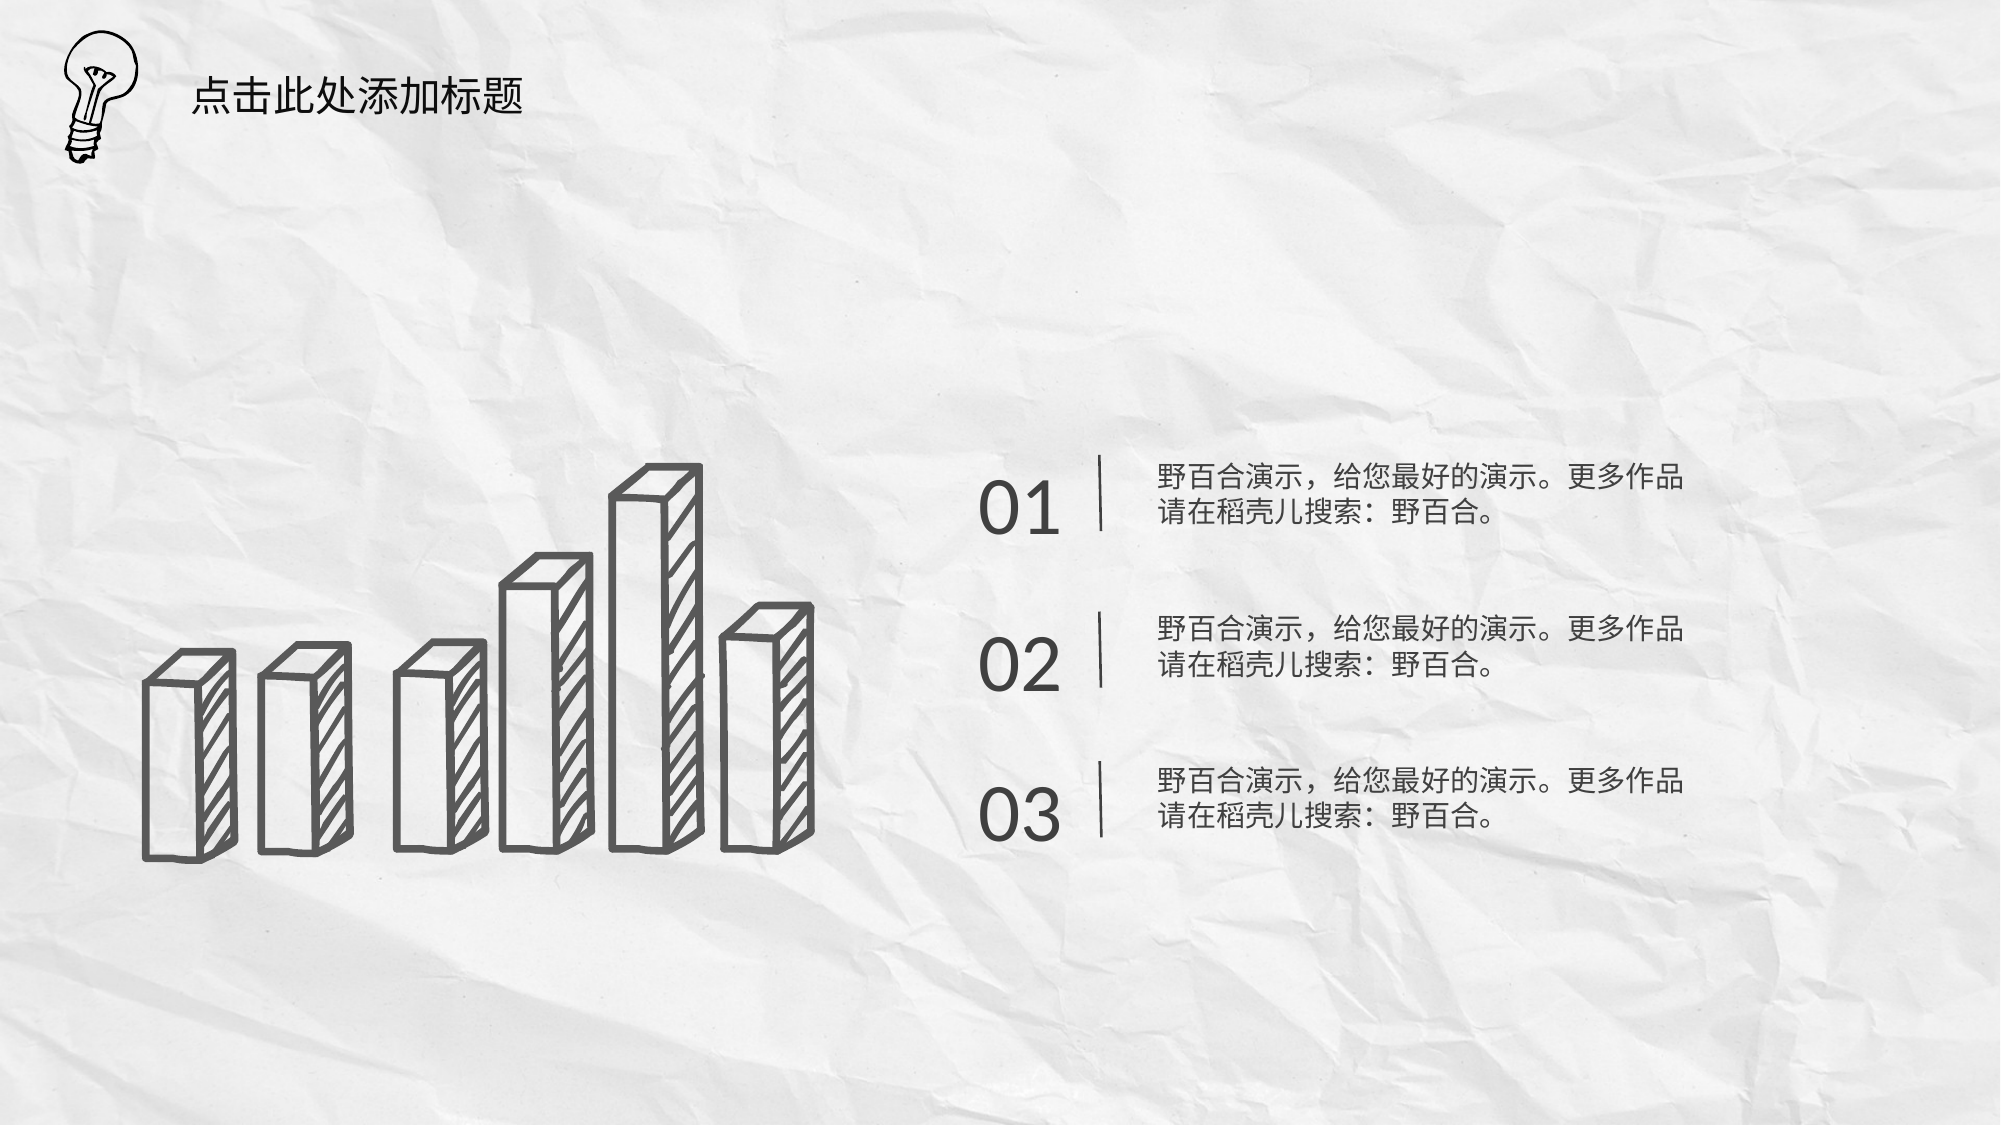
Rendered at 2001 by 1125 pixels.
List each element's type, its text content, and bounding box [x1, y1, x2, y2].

text_box [64, 30, 139, 164]
text_box 野百合演示，给您最好的演示。更多作品请在稻壳儿搜索：野百合。 [1157, 458, 1711, 529]
text_box 03 [963, 750, 1118, 865]
picture [0, 0, 2001, 1125]
text_box 点击此处添加标题 [175, 62, 540, 128]
text_box 野百合演示，给您最好的演示。更多作品请在稻壳儿搜索：野百合。 [1157, 610, 1711, 681]
text_box 野百合演示，给您最好的演示。更多作品请在稻壳儿搜索：野百合。 [1157, 762, 1711, 833]
text_box 01 [963, 444, 1118, 559]
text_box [141, 462, 815, 865]
text_box 02 [963, 600, 1118, 716]
